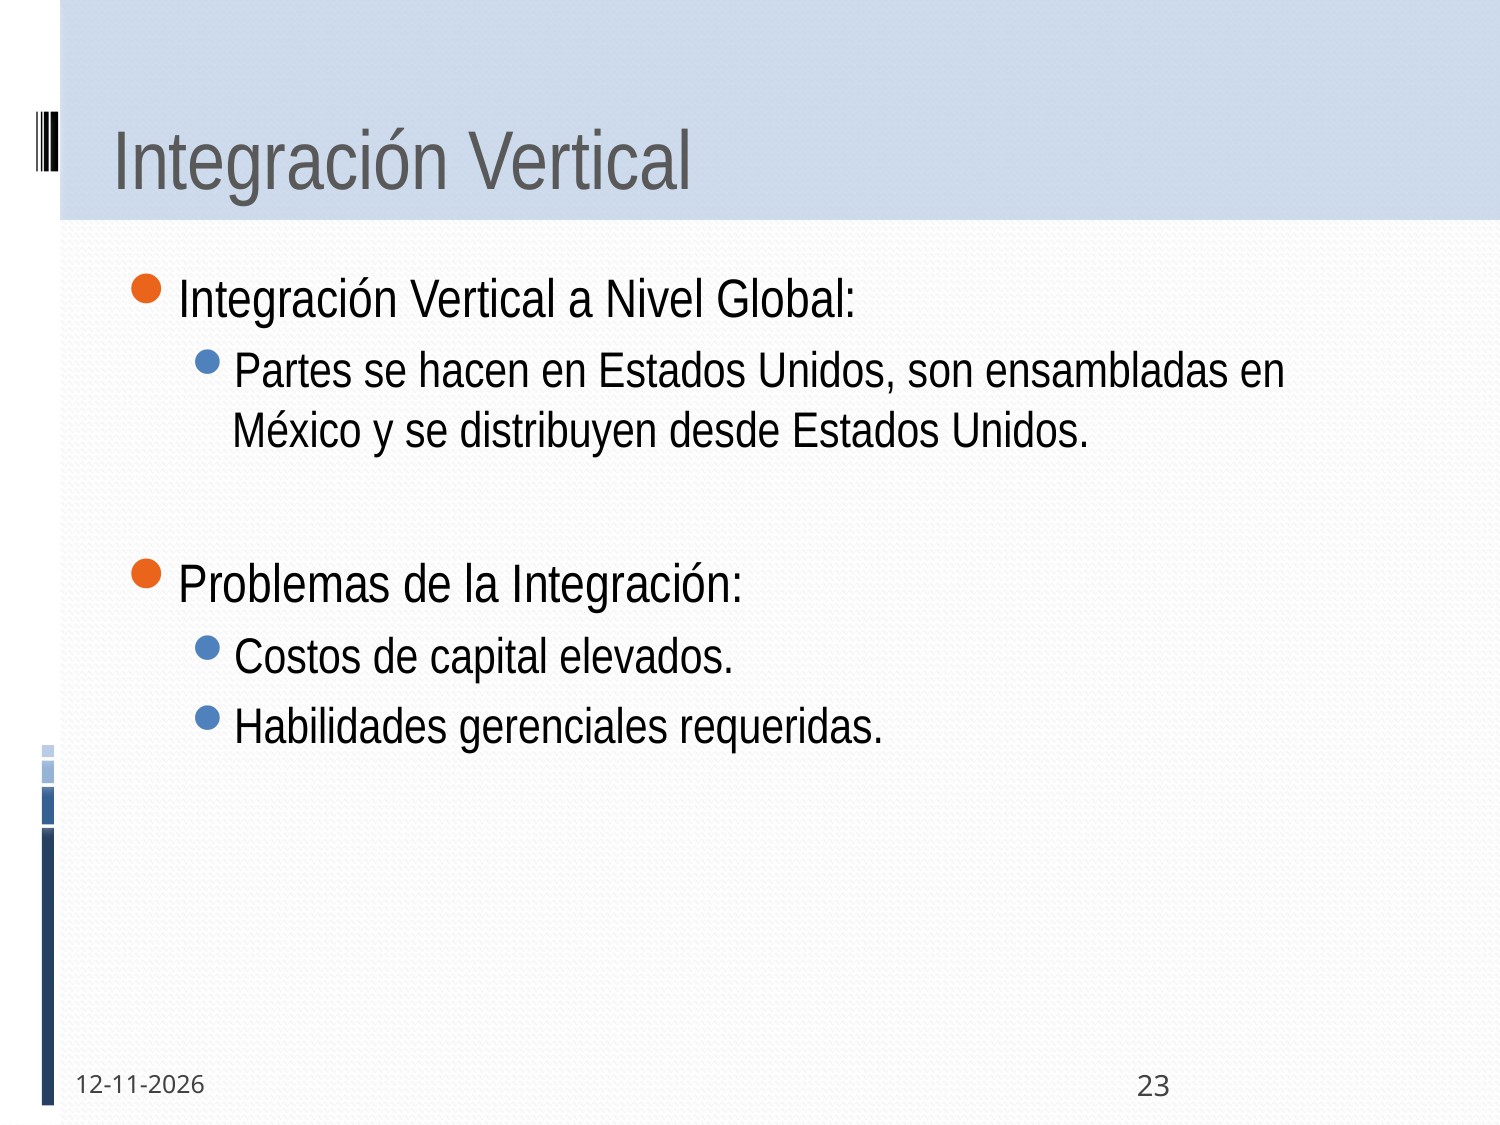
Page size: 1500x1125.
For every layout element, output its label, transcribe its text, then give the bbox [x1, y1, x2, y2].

title Integración Vertical [111, 18, 1436, 207]
slide_number 23 [1045, 1046, 1171, 1107]
list Integración Vertical a Nivel Global: Partes se hacen en Estados Unidos, son ensambladas en México y se distribuyen desde Estados Unidos. Problemas de la Integración: Costos de capital elevados. Habilidades gerenciales requeridas. [111, 255, 1436, 1038]
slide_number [75, 1042, 243, 1103]
